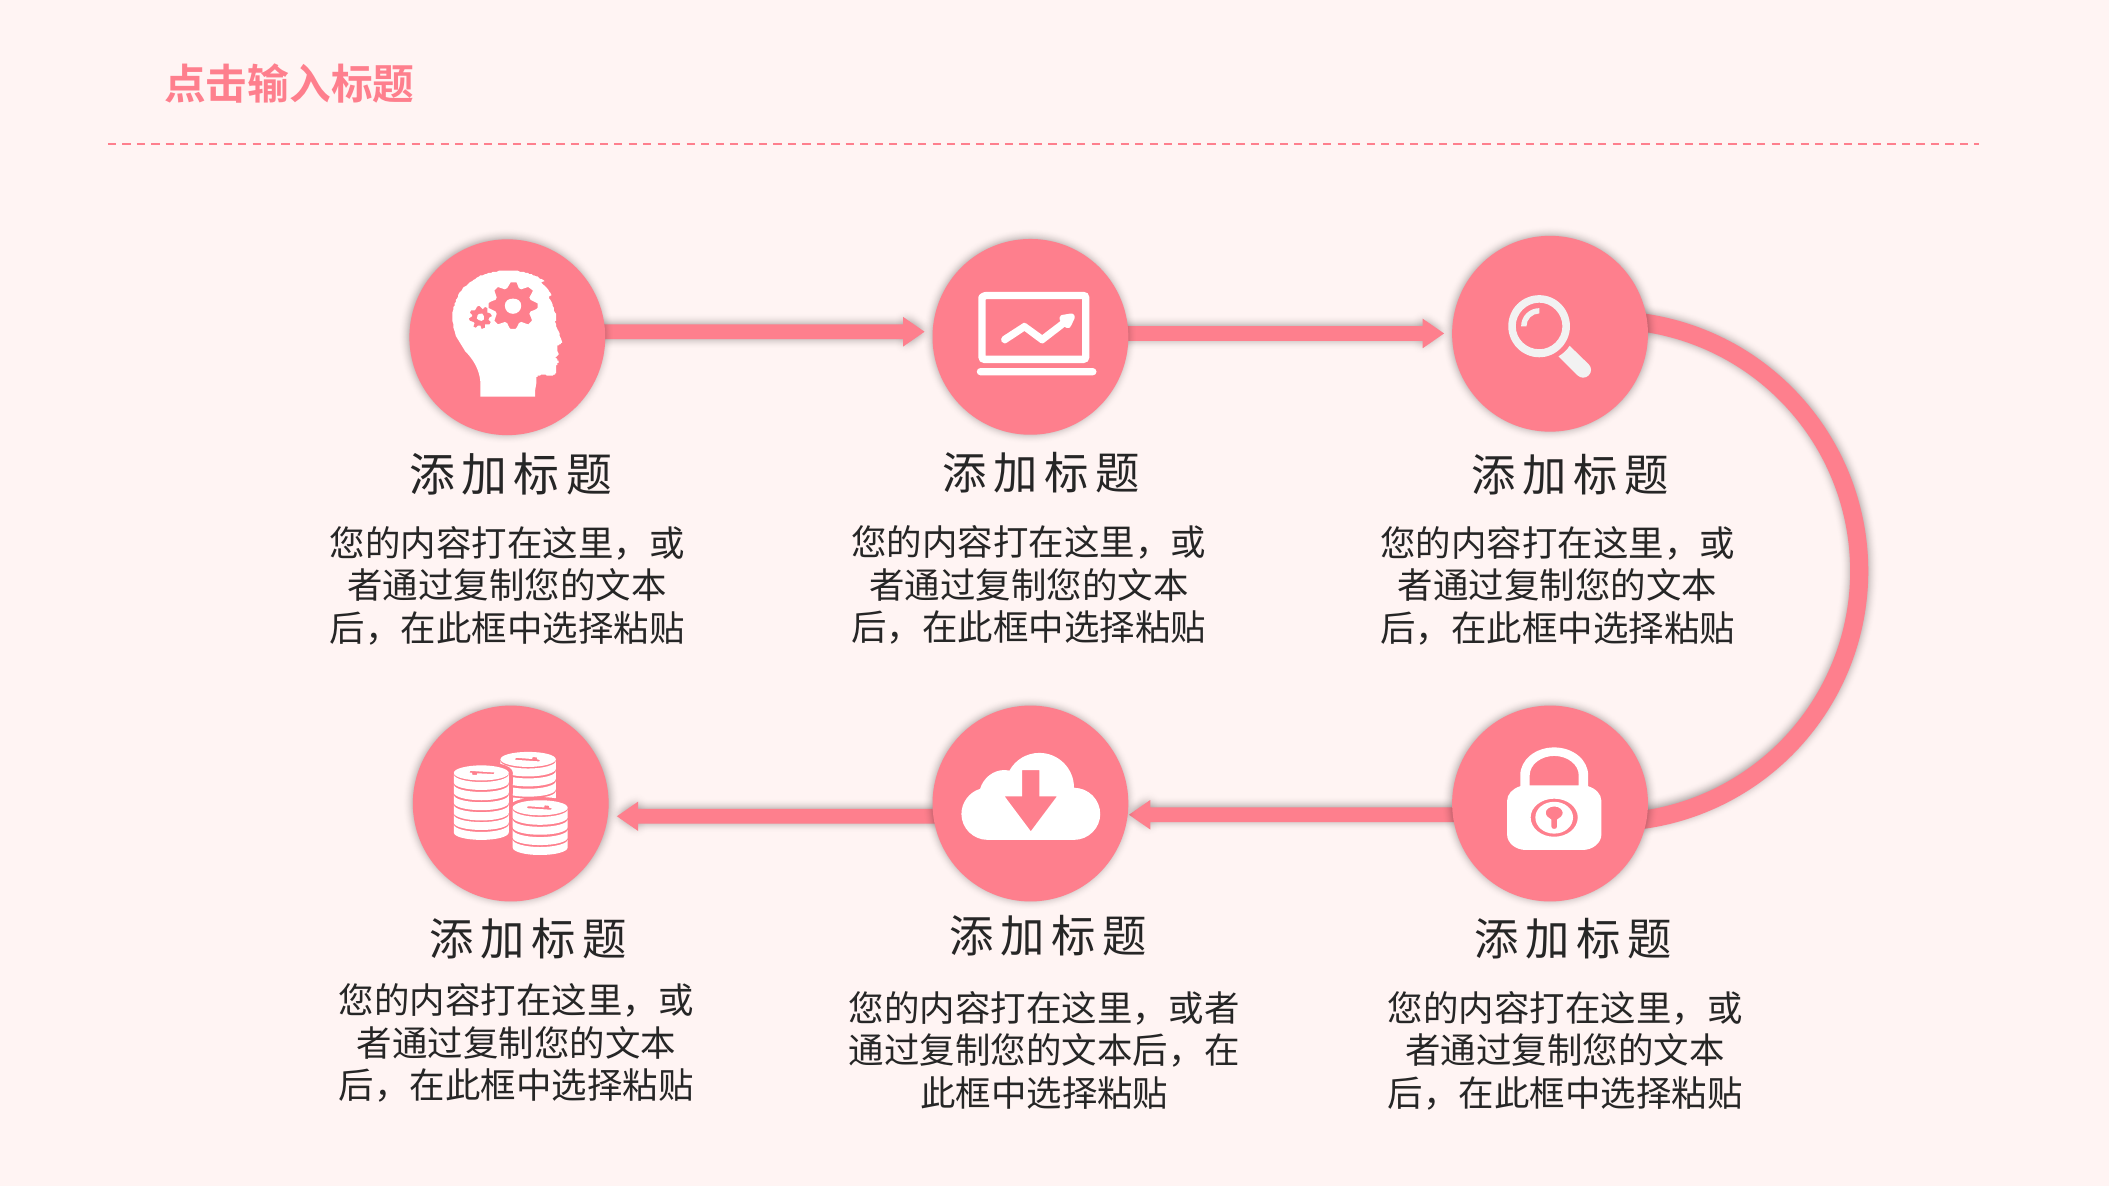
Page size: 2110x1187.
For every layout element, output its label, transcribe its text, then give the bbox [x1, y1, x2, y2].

text_box 点击输入标题 [148, 49, 431, 116]
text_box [299, 236, 1868, 1122]
